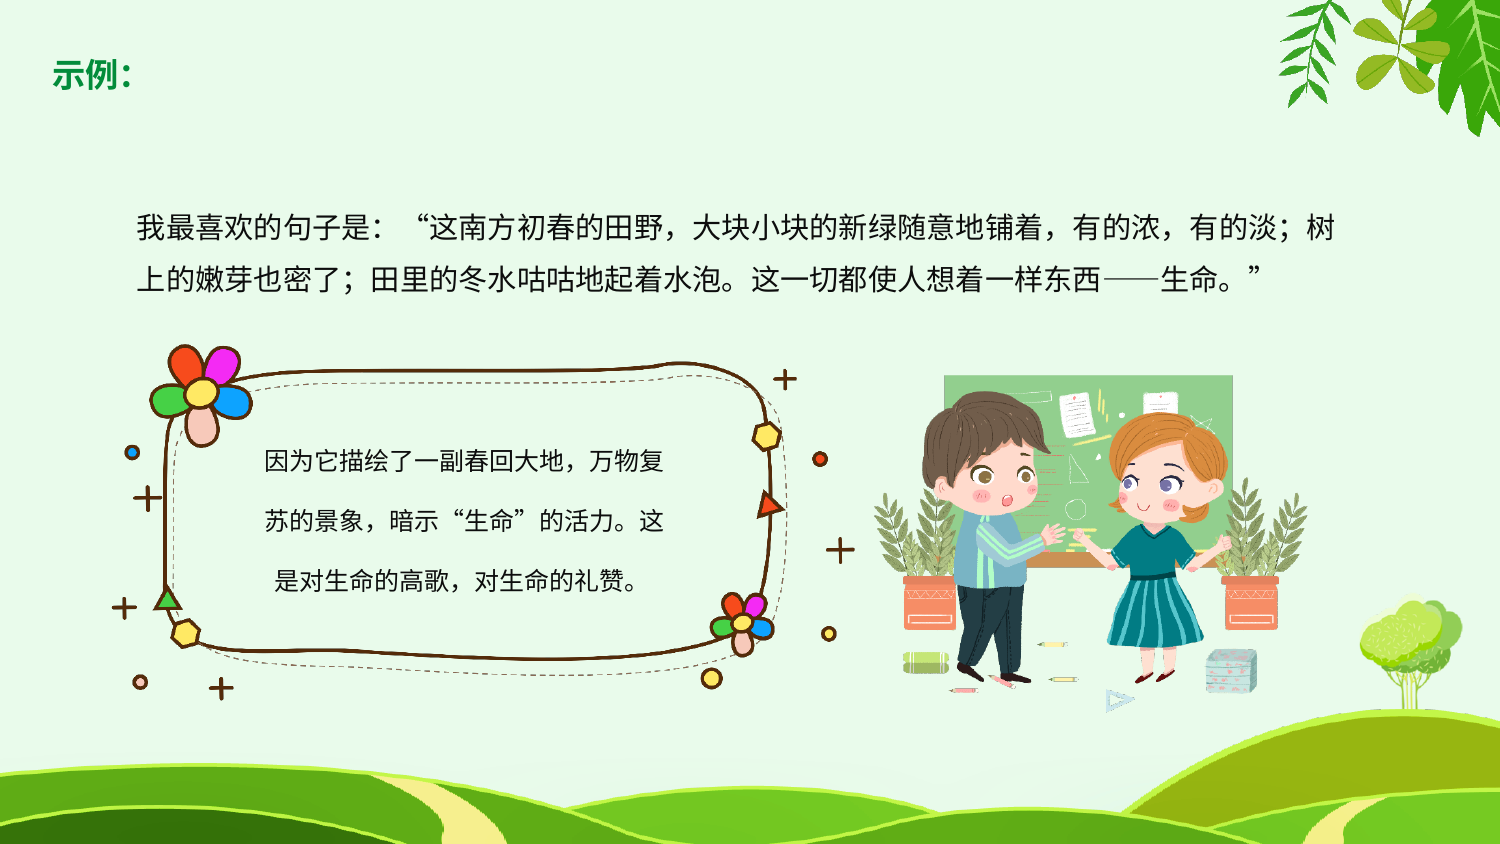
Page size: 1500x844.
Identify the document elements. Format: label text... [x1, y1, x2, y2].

text_box 我最喜欢的句子是：“这南方初春的田野，大块小块的新绿随意地铺着，有的浓，有的淡；树上的嫩芽也密了；田里的冬水咕咕地起着水泡。这一切都使人想着一样东西——生命。” [122, 184, 1363, 304]
picture [1273, 0, 1500, 147]
text_box 示例： [37, 46, 450, 102]
picture [0, 292, 1500, 844]
